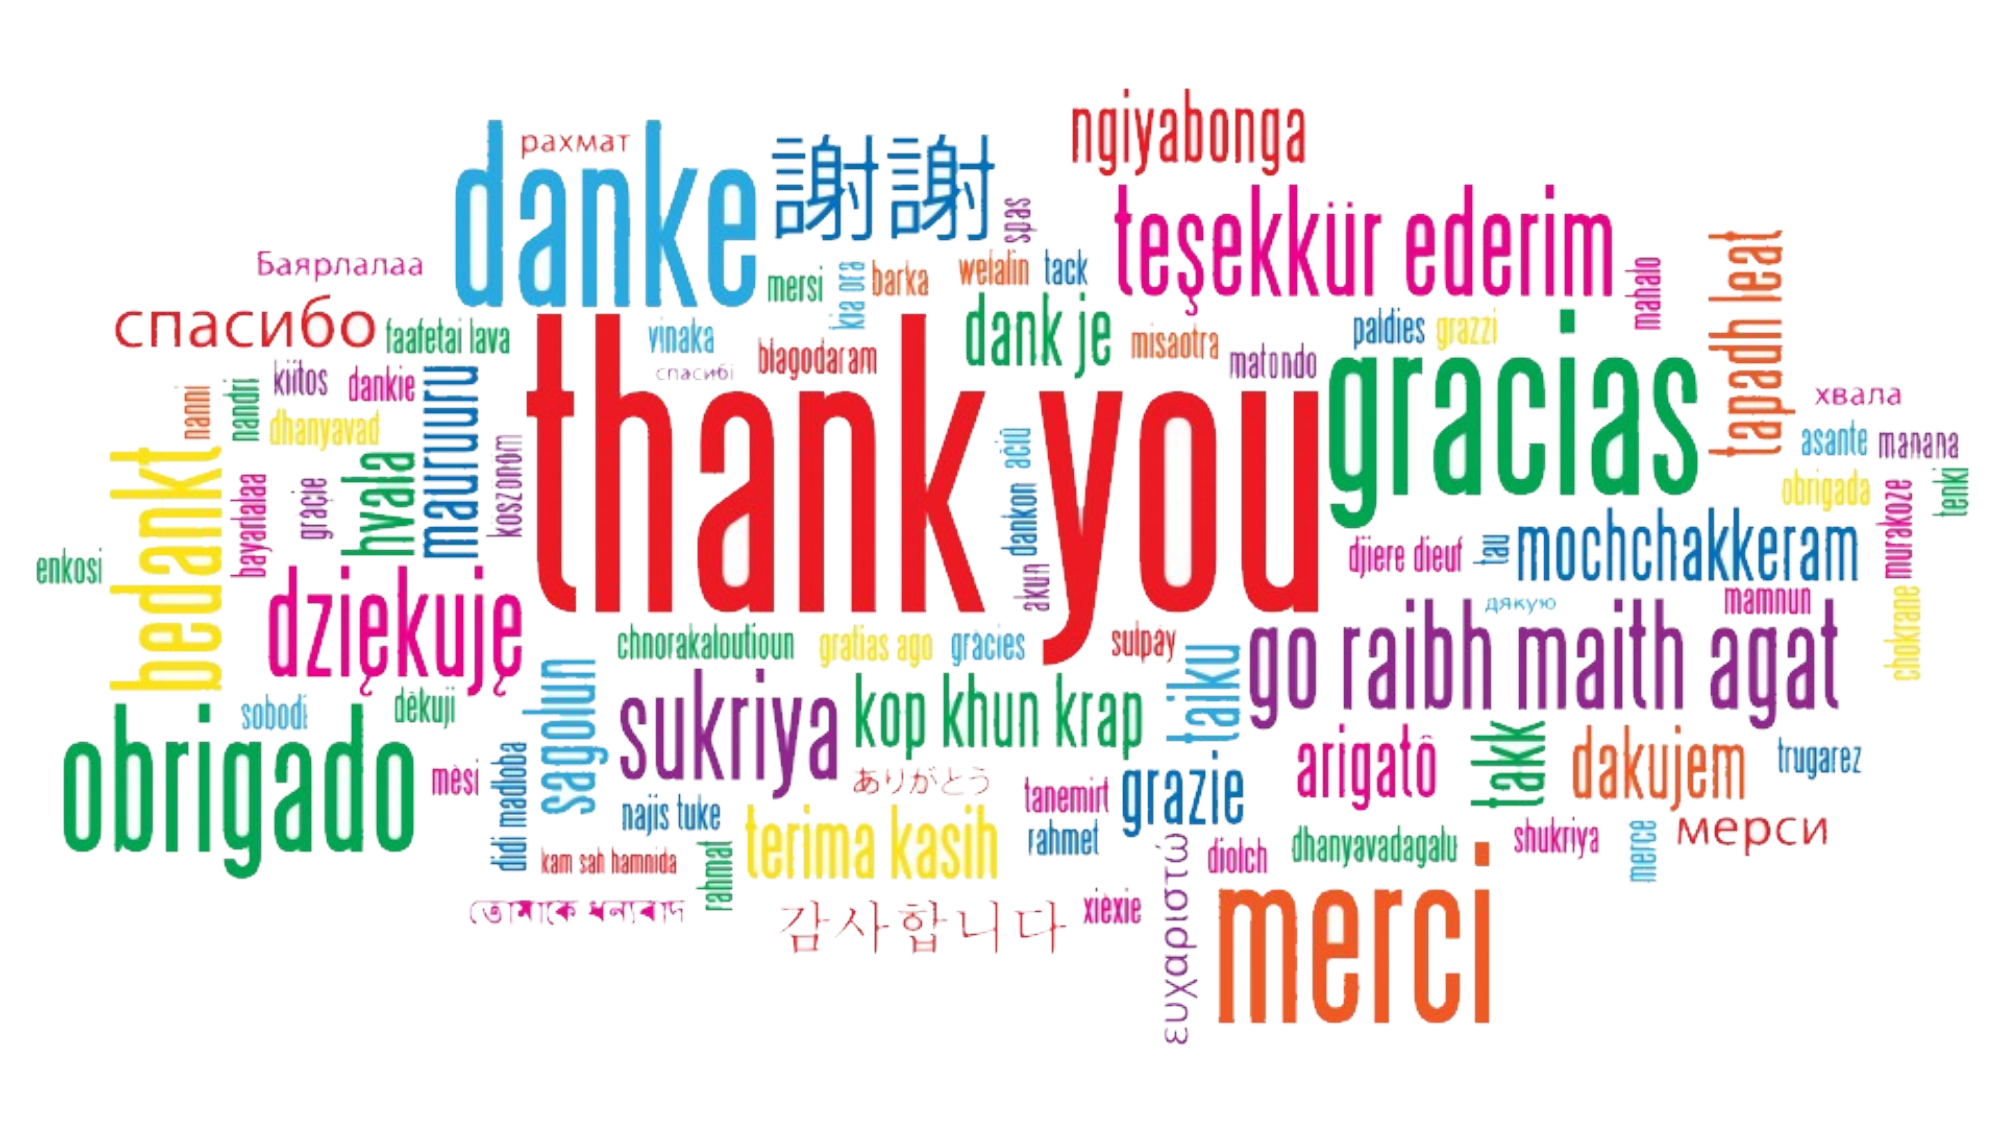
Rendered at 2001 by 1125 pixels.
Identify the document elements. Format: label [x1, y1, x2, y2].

picture [12, 70, 1988, 1055]
